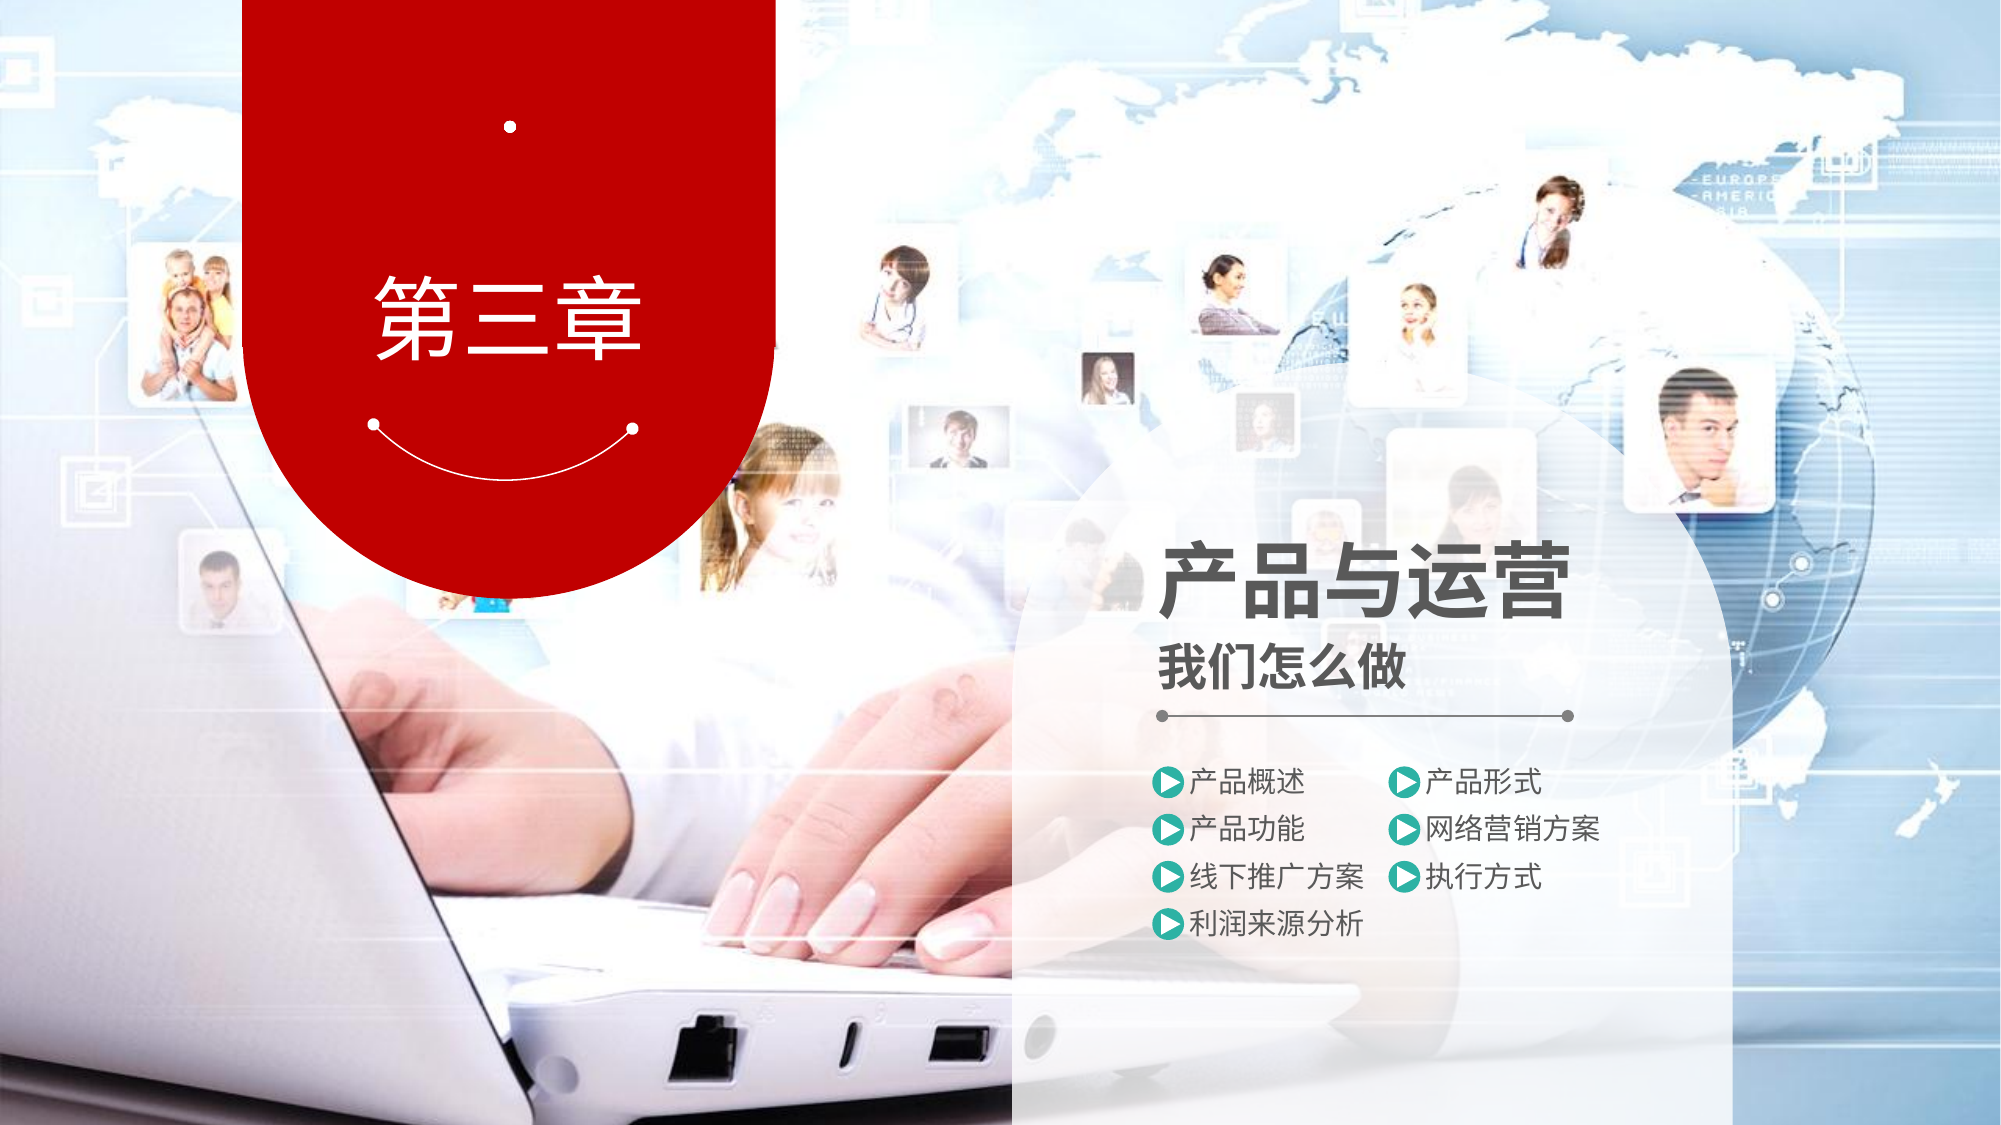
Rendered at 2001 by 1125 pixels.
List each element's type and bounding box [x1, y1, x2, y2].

text_box [1154, 904, 1391, 941]
text_box [1390, 810, 1627, 847]
picture [0, 0, 2001, 1125]
text_box [1390, 763, 1627, 799]
text_box [1154, 857, 1389, 894]
text_box [1390, 857, 1627, 894]
text_box [1154, 810, 1389, 847]
text_box [1154, 763, 1388, 799]
